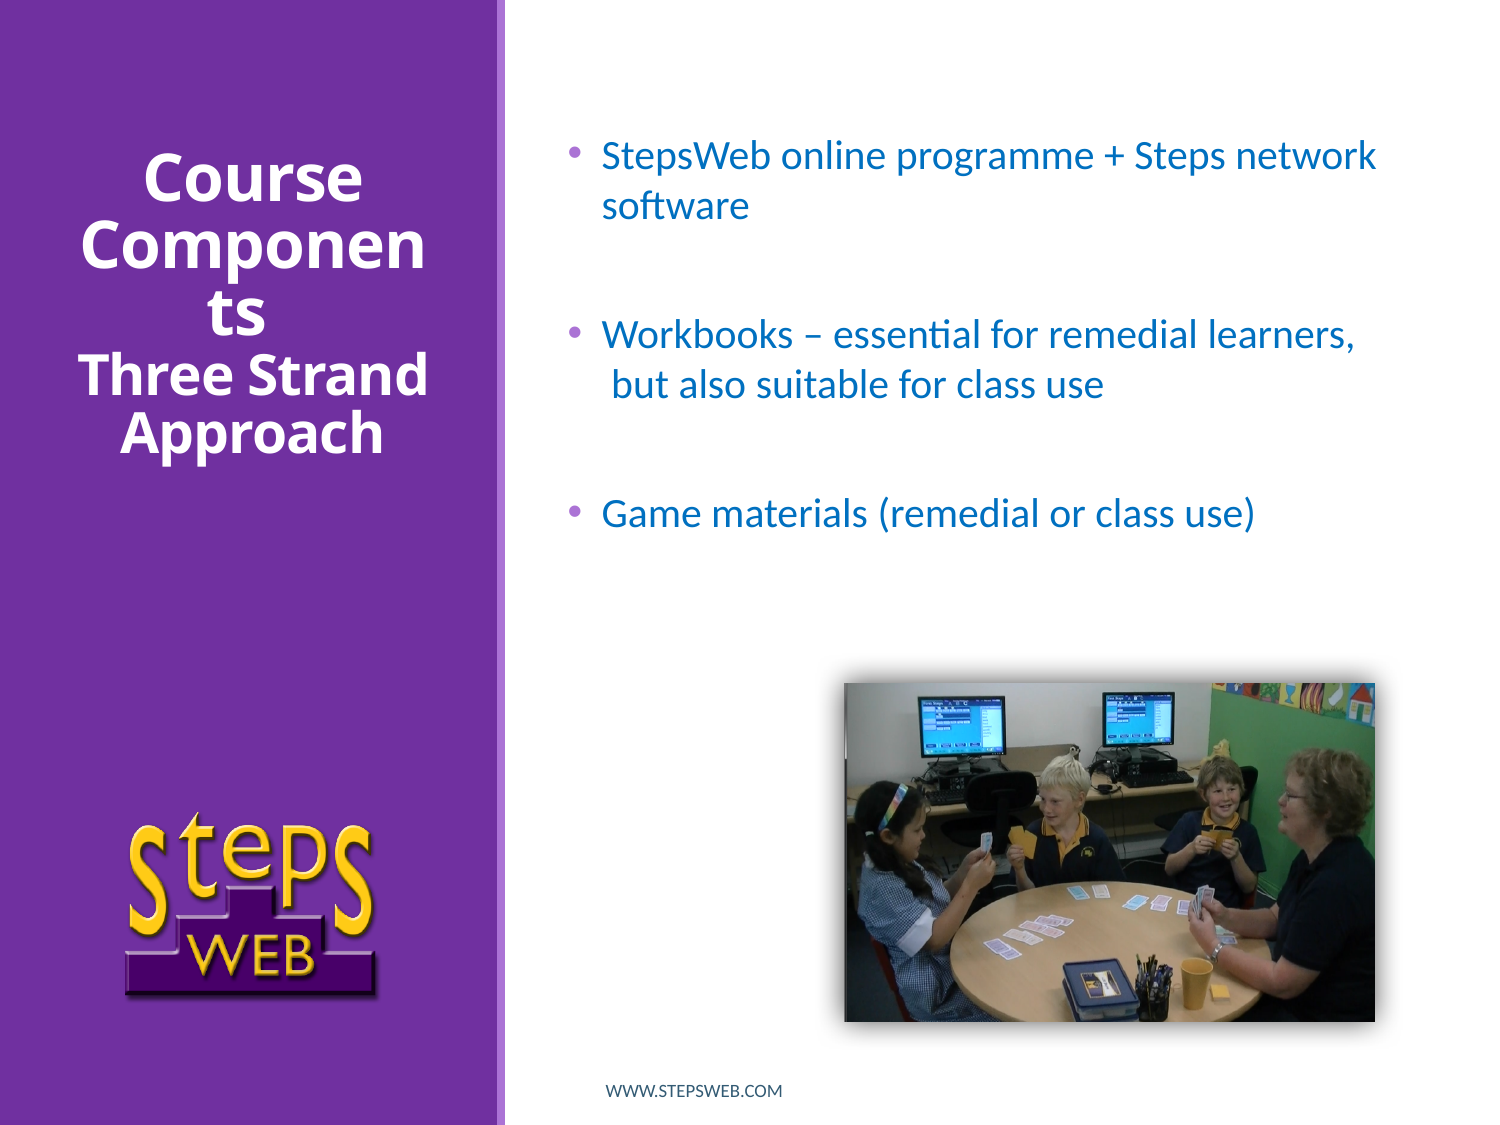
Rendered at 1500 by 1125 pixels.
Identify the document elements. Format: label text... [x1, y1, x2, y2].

picture [843, 682, 1376, 1022]
title Course Components Three Strand Approach [56, 97, 451, 473]
footer www.stepsweb.com [590, 1059, 1163, 1120]
picture [123, 809, 383, 1004]
list StepsWeb online programme + Steps network software Workbooks – essential for remedial learners, but also suitable for class use Game materials (remedial or class use) [567, 120, 1390, 983]
